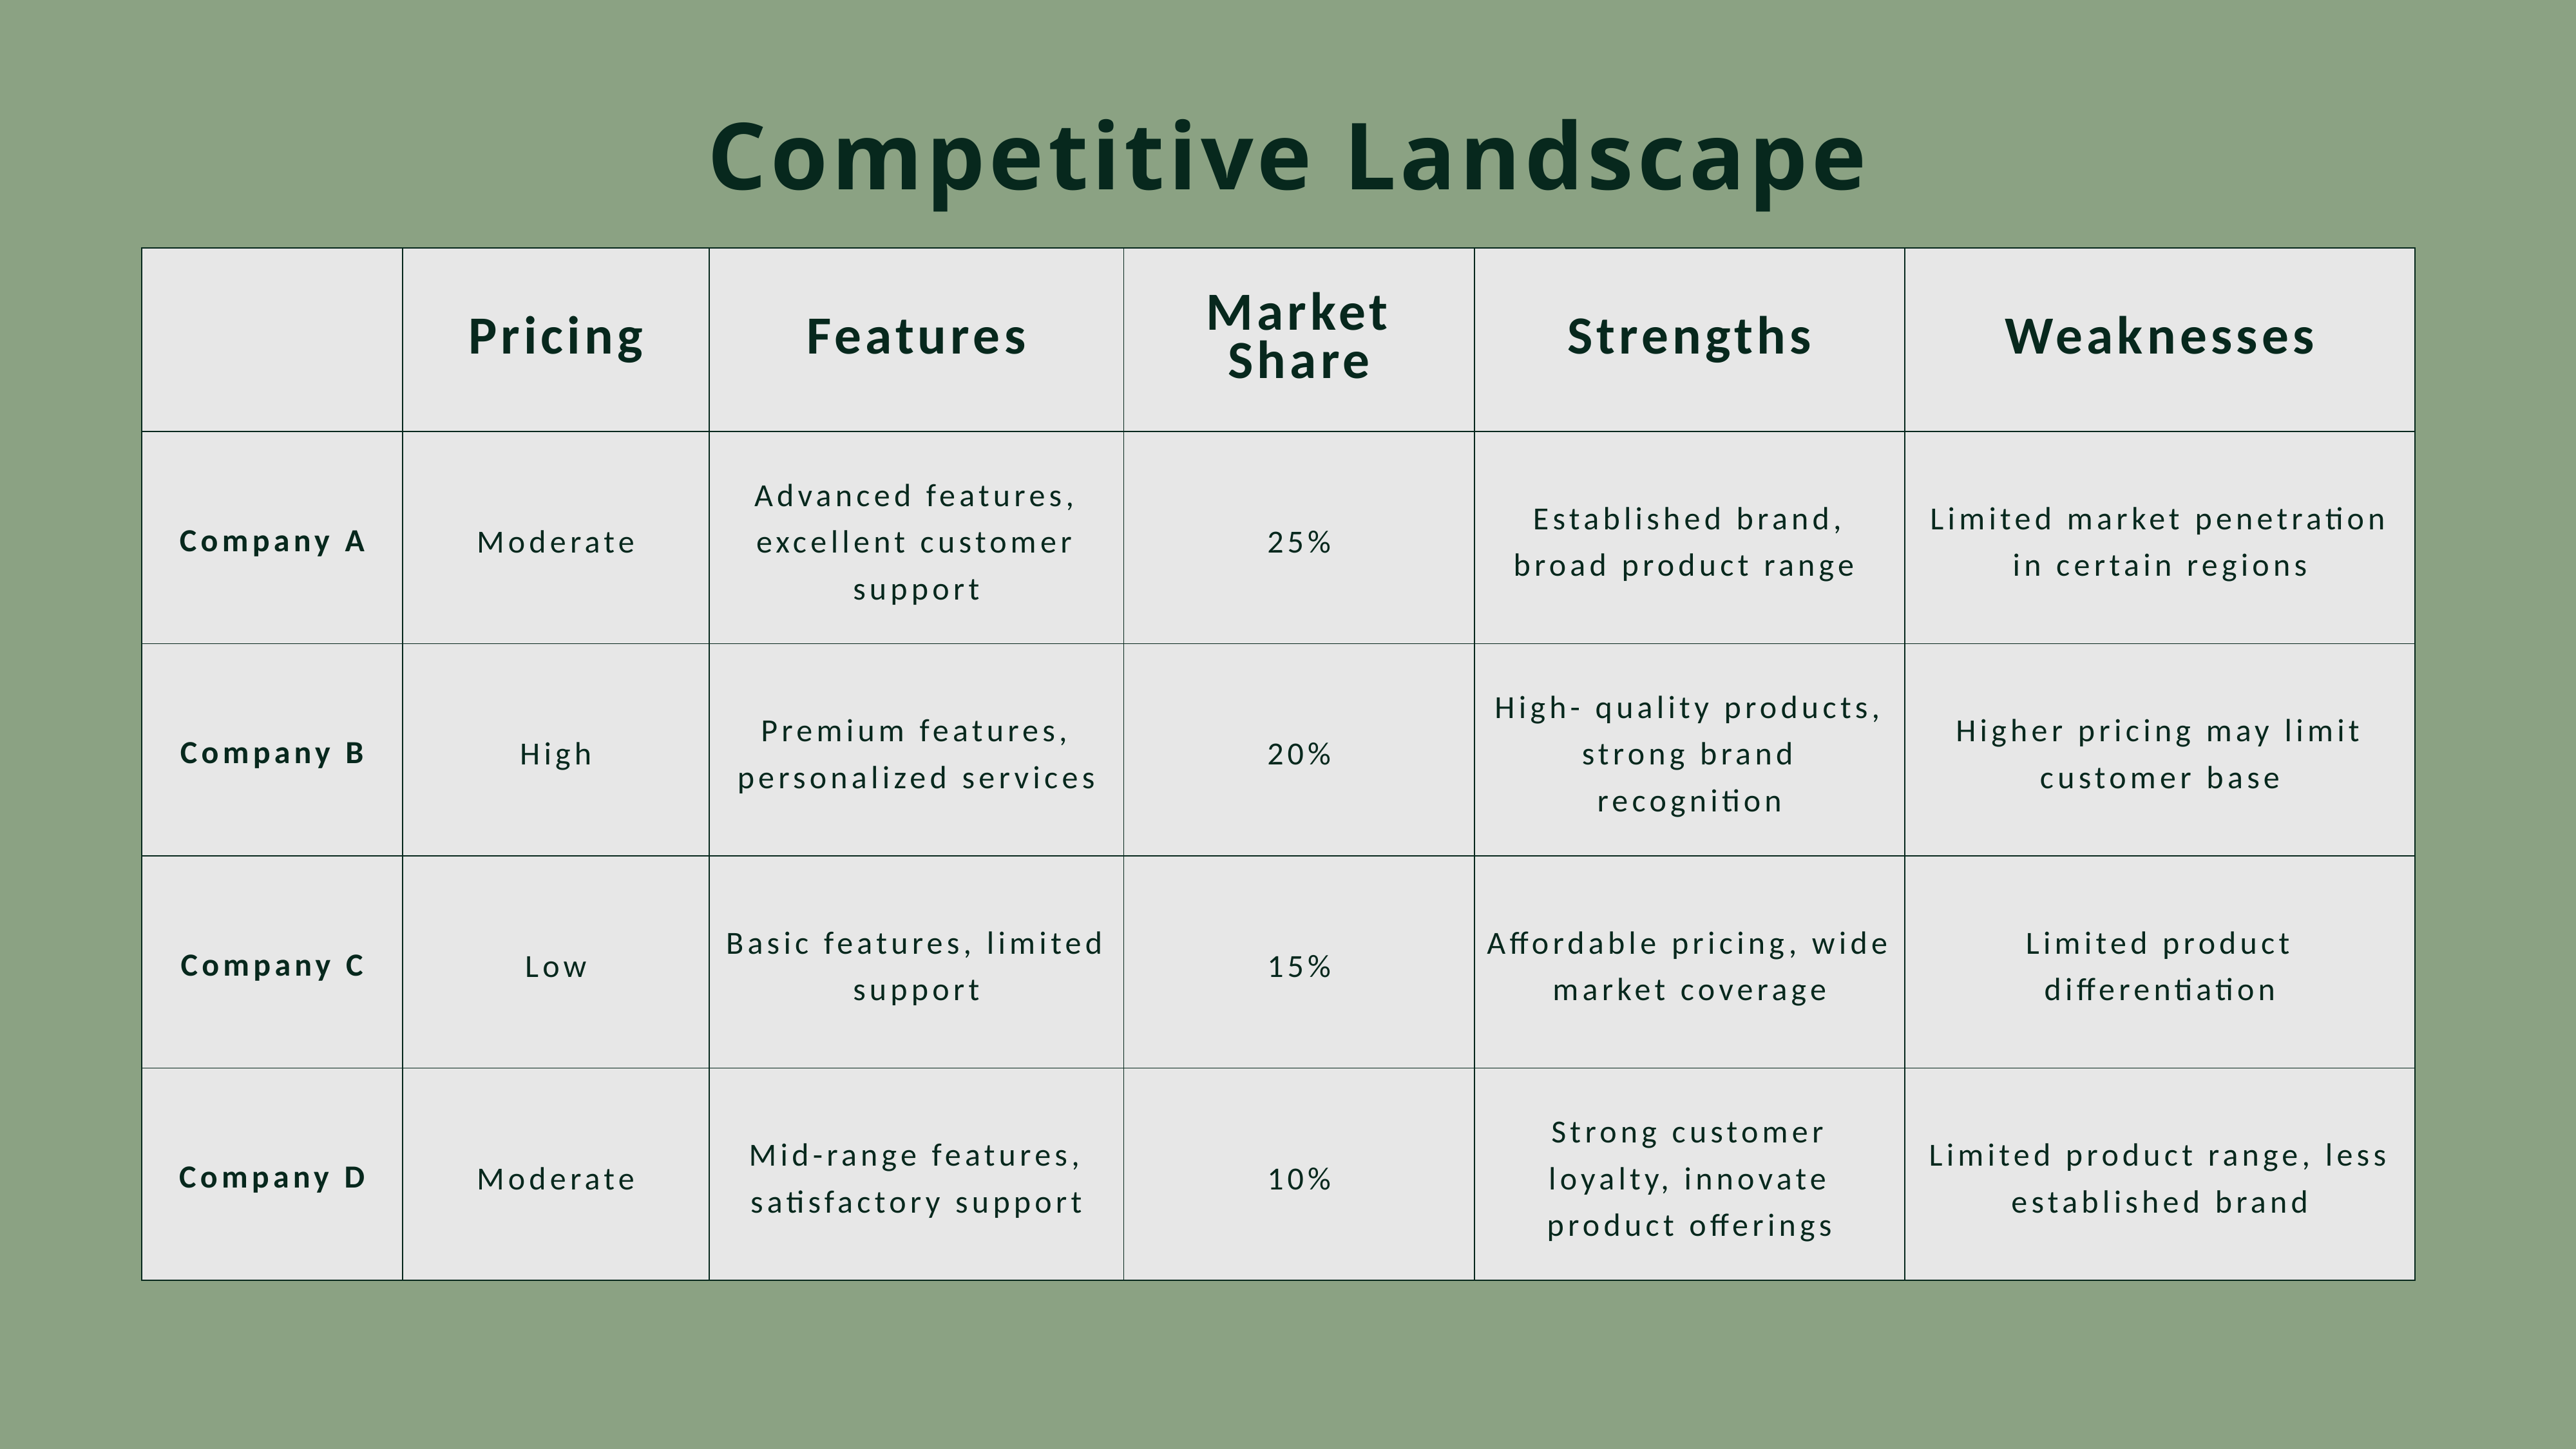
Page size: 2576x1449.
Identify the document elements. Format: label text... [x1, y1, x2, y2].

table_header Strengths [1475, 249, 1904, 431]
table_cell Company B [142, 644, 402, 855]
table_cell Limited product differentiation [1905, 857, 2414, 1068]
table_header Features [710, 249, 1123, 431]
table_cell High [403, 644, 709, 855]
table_cell Higher pricing may limit customer base [1905, 644, 2414, 855]
text_box Competitive Landscape [160, 70, 2416, 213]
table_cell 15% [1124, 857, 1474, 1068]
table_cell Premium features, personalized services [710, 644, 1123, 855]
table_cell Strong customer loyalty, innovate product offerings [1475, 1068, 1904, 1280]
table_cell 20% [1124, 644, 1474, 855]
table_header Market Share [1124, 249, 1474, 431]
table_cell Limited product range, less established brand [1905, 1068, 2414, 1280]
table_cell Advanced features, excellent customer support [710, 432, 1123, 643]
table_cell Moderate [403, 1068, 709, 1280]
table_header Pricing [403, 249, 709, 431]
table_cell High- quality products, strong brand recognition [1475, 644, 1904, 855]
table_header Weaknesses [1905, 249, 2414, 431]
table_cell Company A [142, 432, 402, 643]
table_cell Affordable pricing, wide market coverage [1475, 857, 1904, 1068]
table_cell Established brand, broad product range [1475, 432, 1904, 643]
table_header [142, 249, 402, 431]
table_cell Basic features, limited support [710, 857, 1123, 1068]
table_cell Company D [142, 1068, 402, 1280]
table_cell Moderate [403, 432, 709, 643]
table_cell 10% [1124, 1068, 1474, 1280]
table_cell 25% [1124, 432, 1474, 643]
table_cell Mid-range features, satisfactory support [710, 1068, 1123, 1280]
table_cell Limited market penetration in certain regions [1905, 432, 2414, 643]
table_cell Low [403, 857, 709, 1068]
table_cell Company C [142, 857, 402, 1068]
